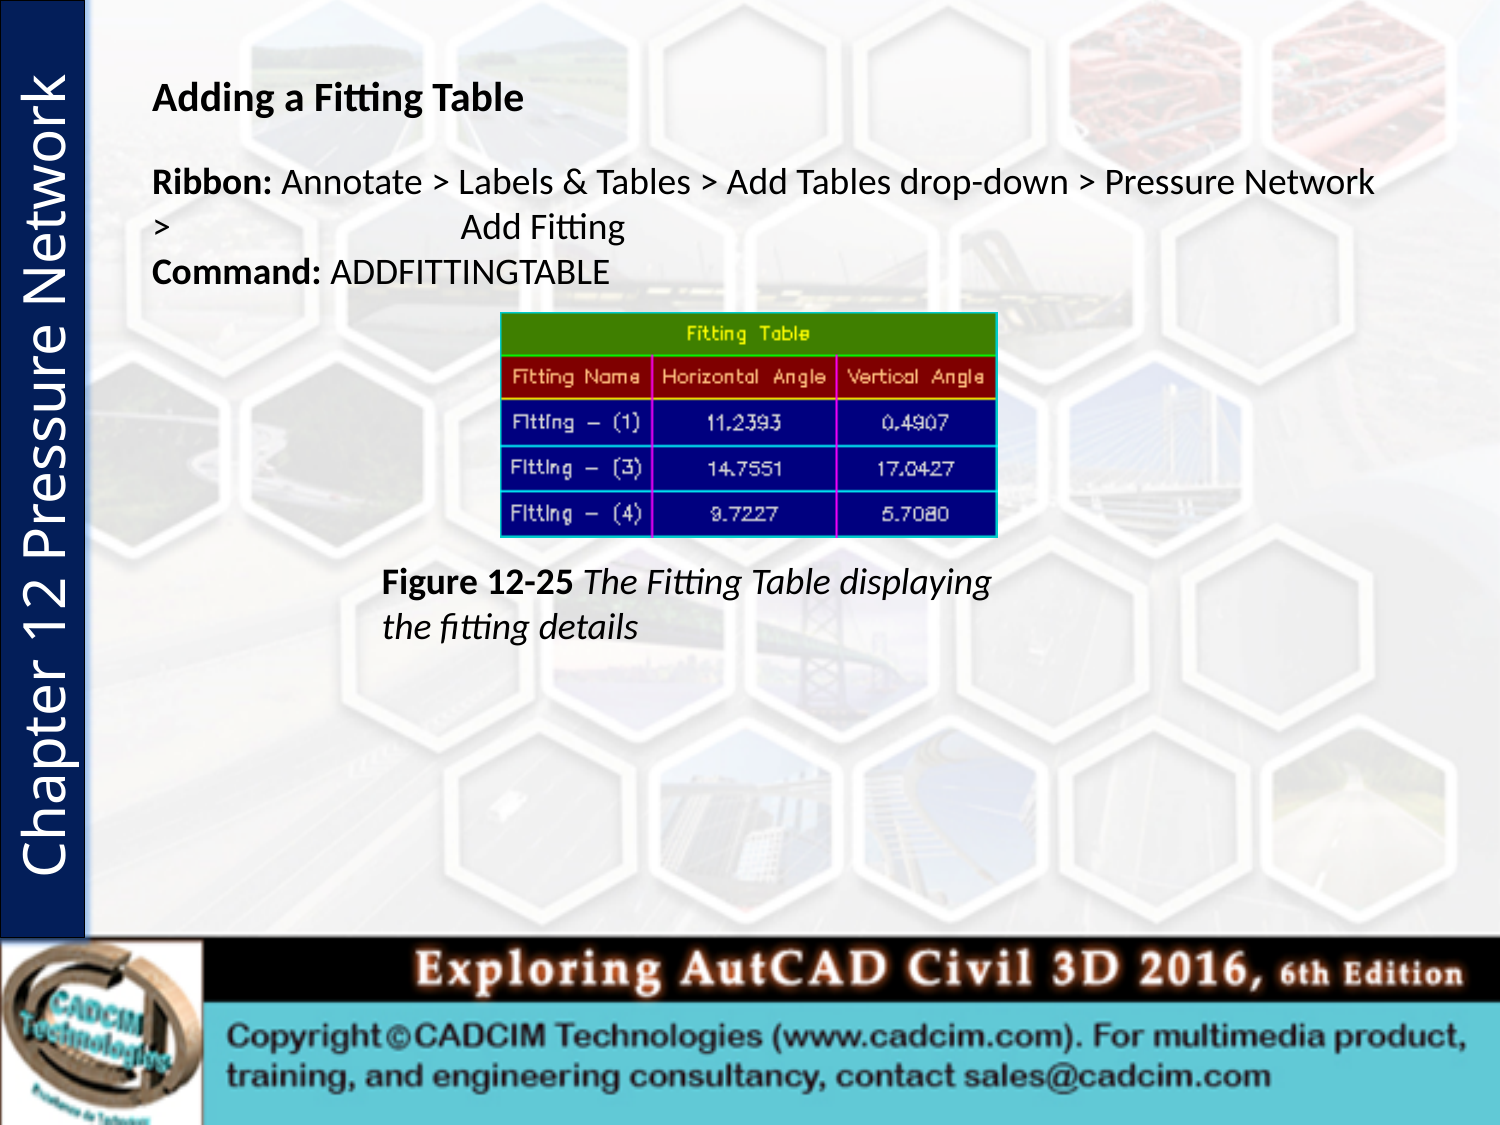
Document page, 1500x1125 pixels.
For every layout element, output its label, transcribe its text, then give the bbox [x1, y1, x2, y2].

text_box Adding a Fitting Table [137, 62, 888, 128]
text_box Chapter 12 Pressure Network [0, 0, 85, 938]
text_box Ribbon: Annotate > Labels & Tables > Add Tables drop-down > Pressure Network > Add Fitting Command: ADDFITTINGTABLE [137, 149, 1400, 300]
picture [0, 0, 1500, 1125]
text_box Figure 12-25 The Fitting Table displaying the fitting details [367, 549, 1050, 655]
